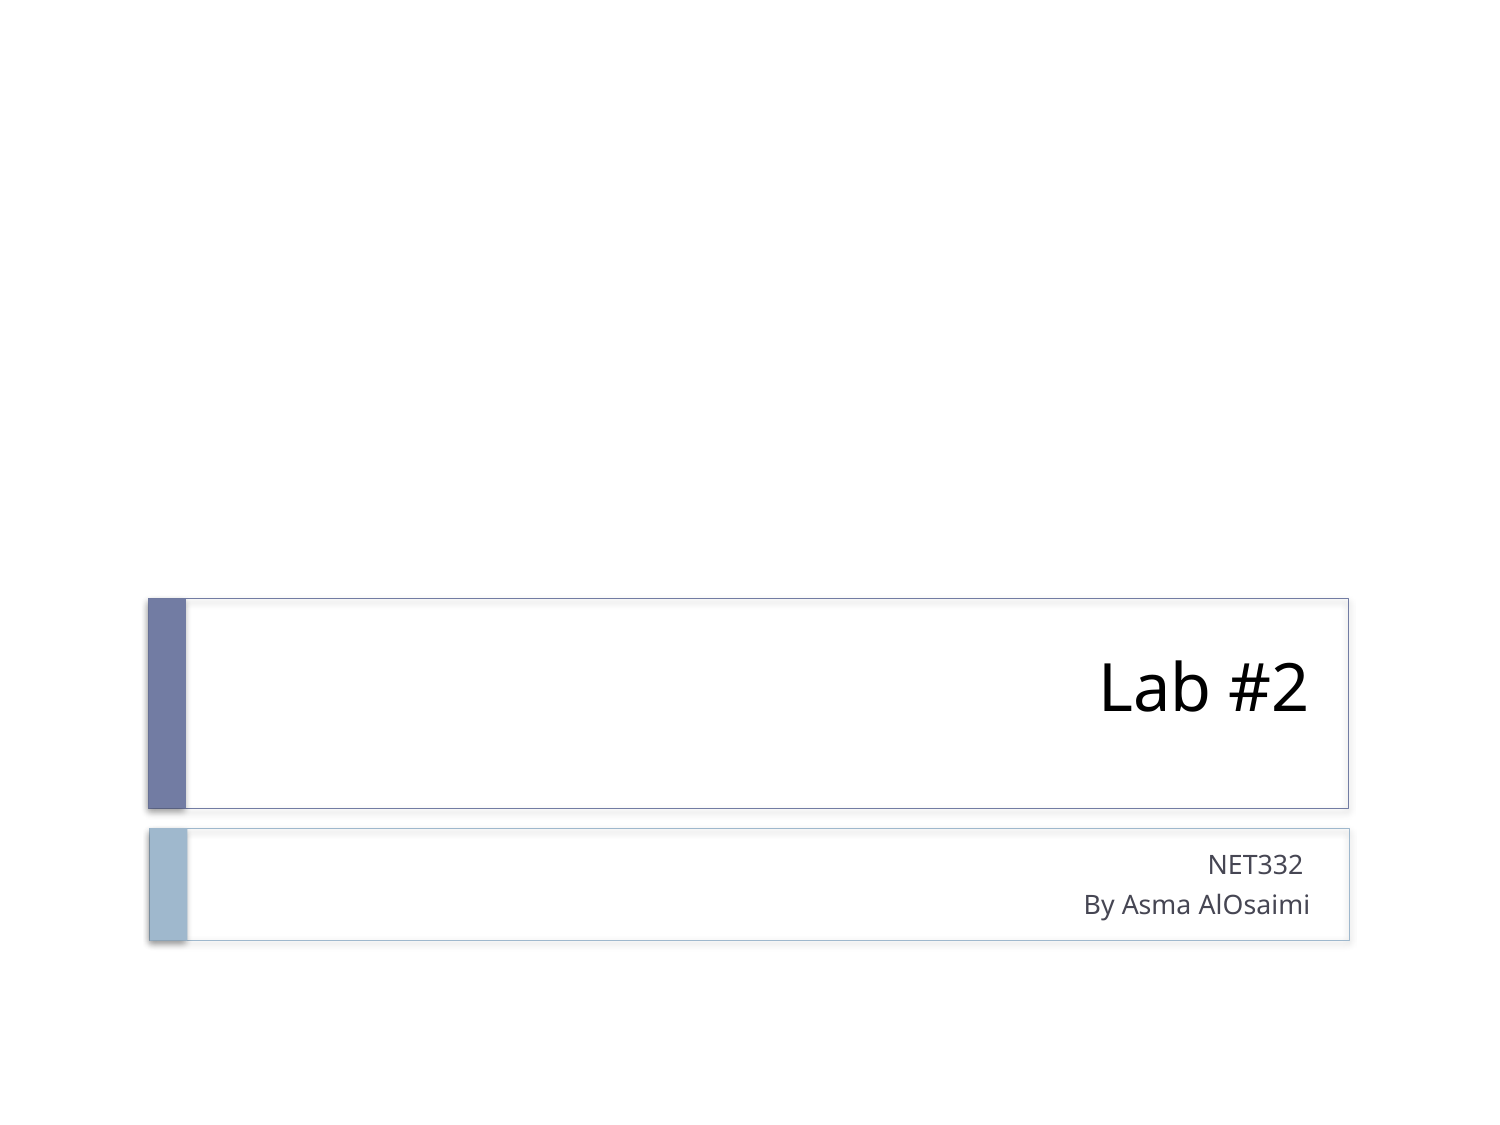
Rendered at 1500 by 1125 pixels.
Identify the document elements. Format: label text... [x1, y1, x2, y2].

title Lab #2 [200, 637, 1325, 800]
subtitle NET332 By Asma AlOsaimi [200, 840, 1325, 929]
